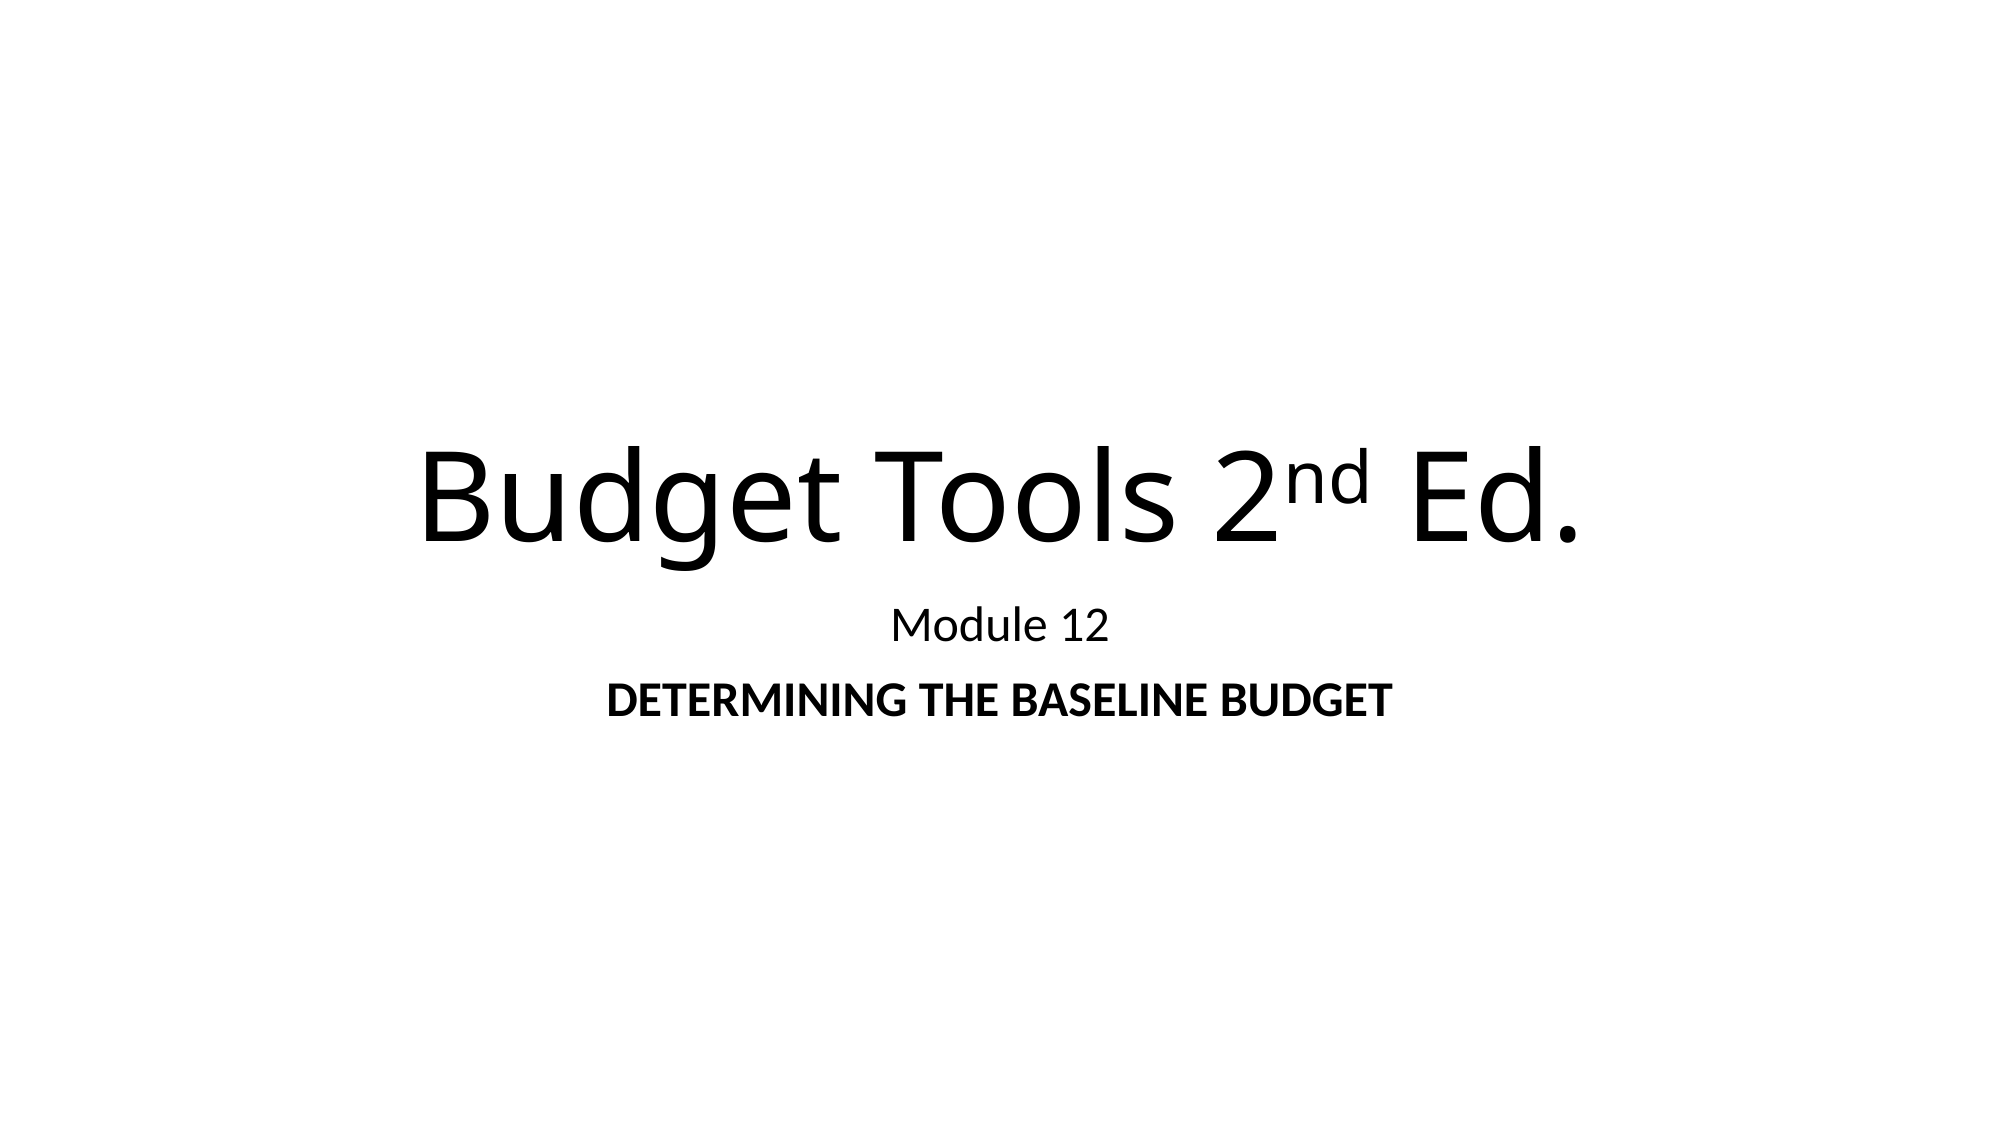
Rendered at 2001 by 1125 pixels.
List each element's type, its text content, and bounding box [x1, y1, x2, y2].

subtitle Module 12 Determining the Baseline Budget [249, 590, 1750, 863]
title Budget Tools 2nd Ed. [249, 184, 1750, 576]
